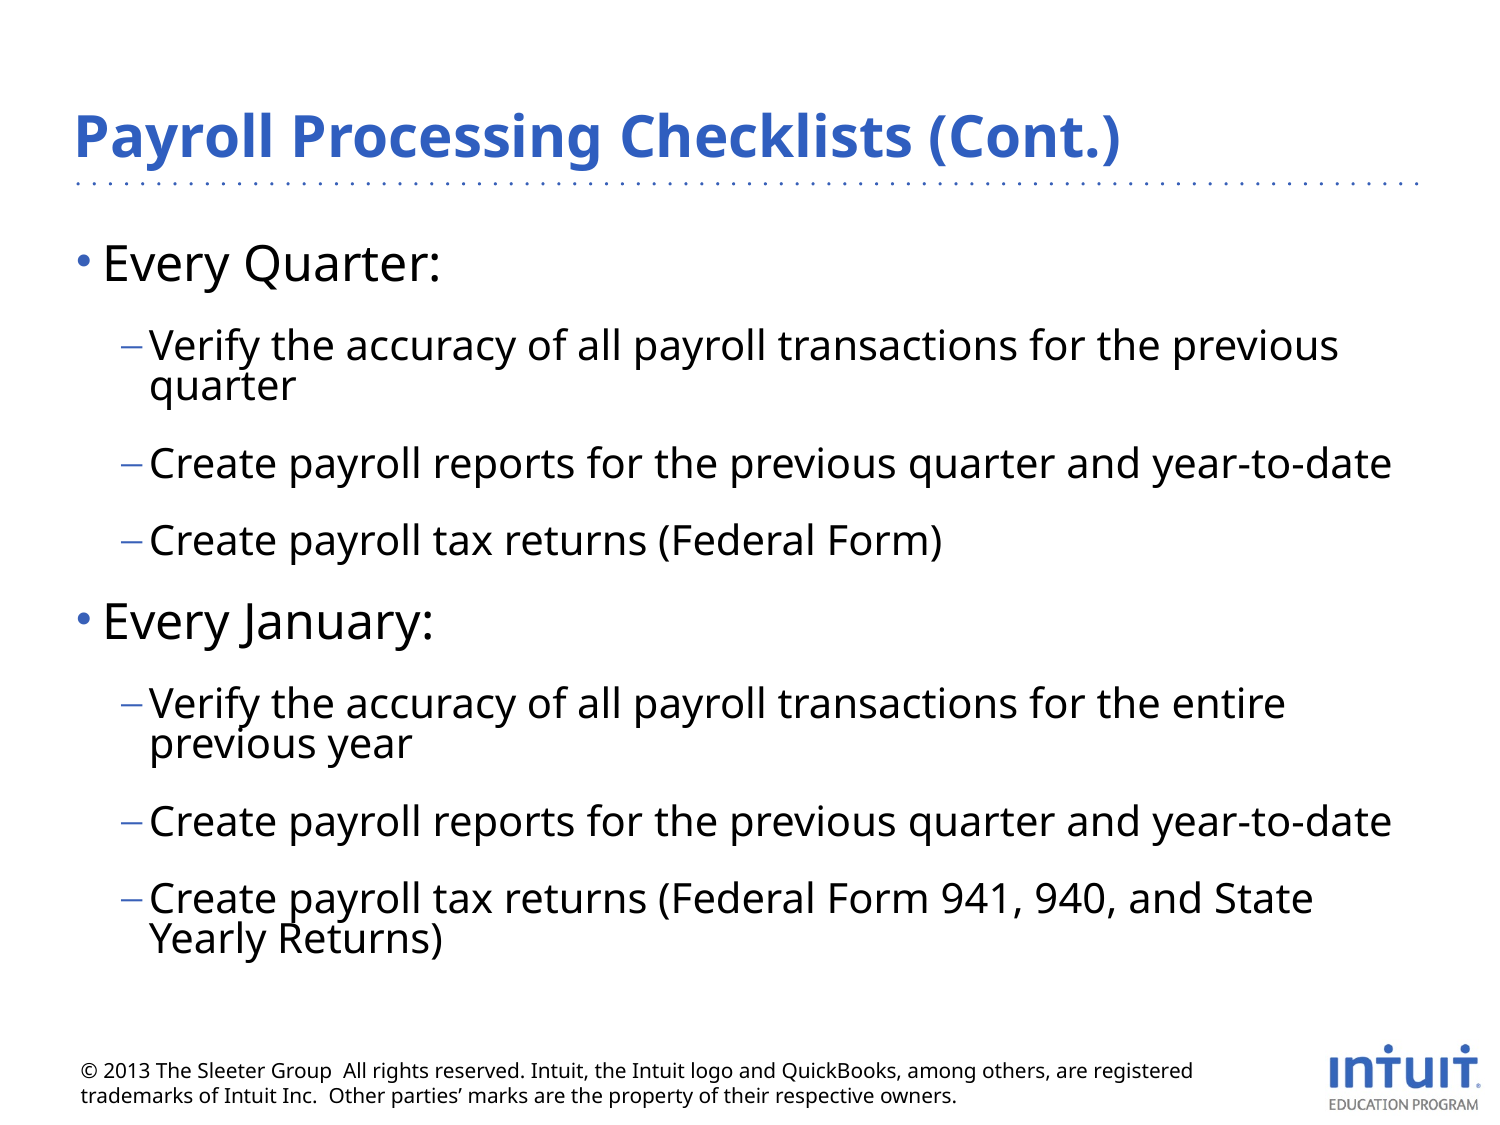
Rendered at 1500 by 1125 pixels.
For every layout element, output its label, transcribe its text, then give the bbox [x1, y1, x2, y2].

picture [1325, 1039, 1485, 1116]
list Every Quarter: Verify the accuracy of all payroll transactions for the previous quarter Create payroll reports for the previous quarter and year-to-date Create payroll tax returns (Federal Form) Every January: Verify the accuracy of all payroll transactions for the entire previous year Create payroll reports for the previous quarter and year-to-date Create payroll tax returns (Federal Form 941, 940, and State Yearly Returns) [75, 235, 1424, 1012]
title Payroll Processing Checklists (Cont.) [73, 62, 1424, 169]
